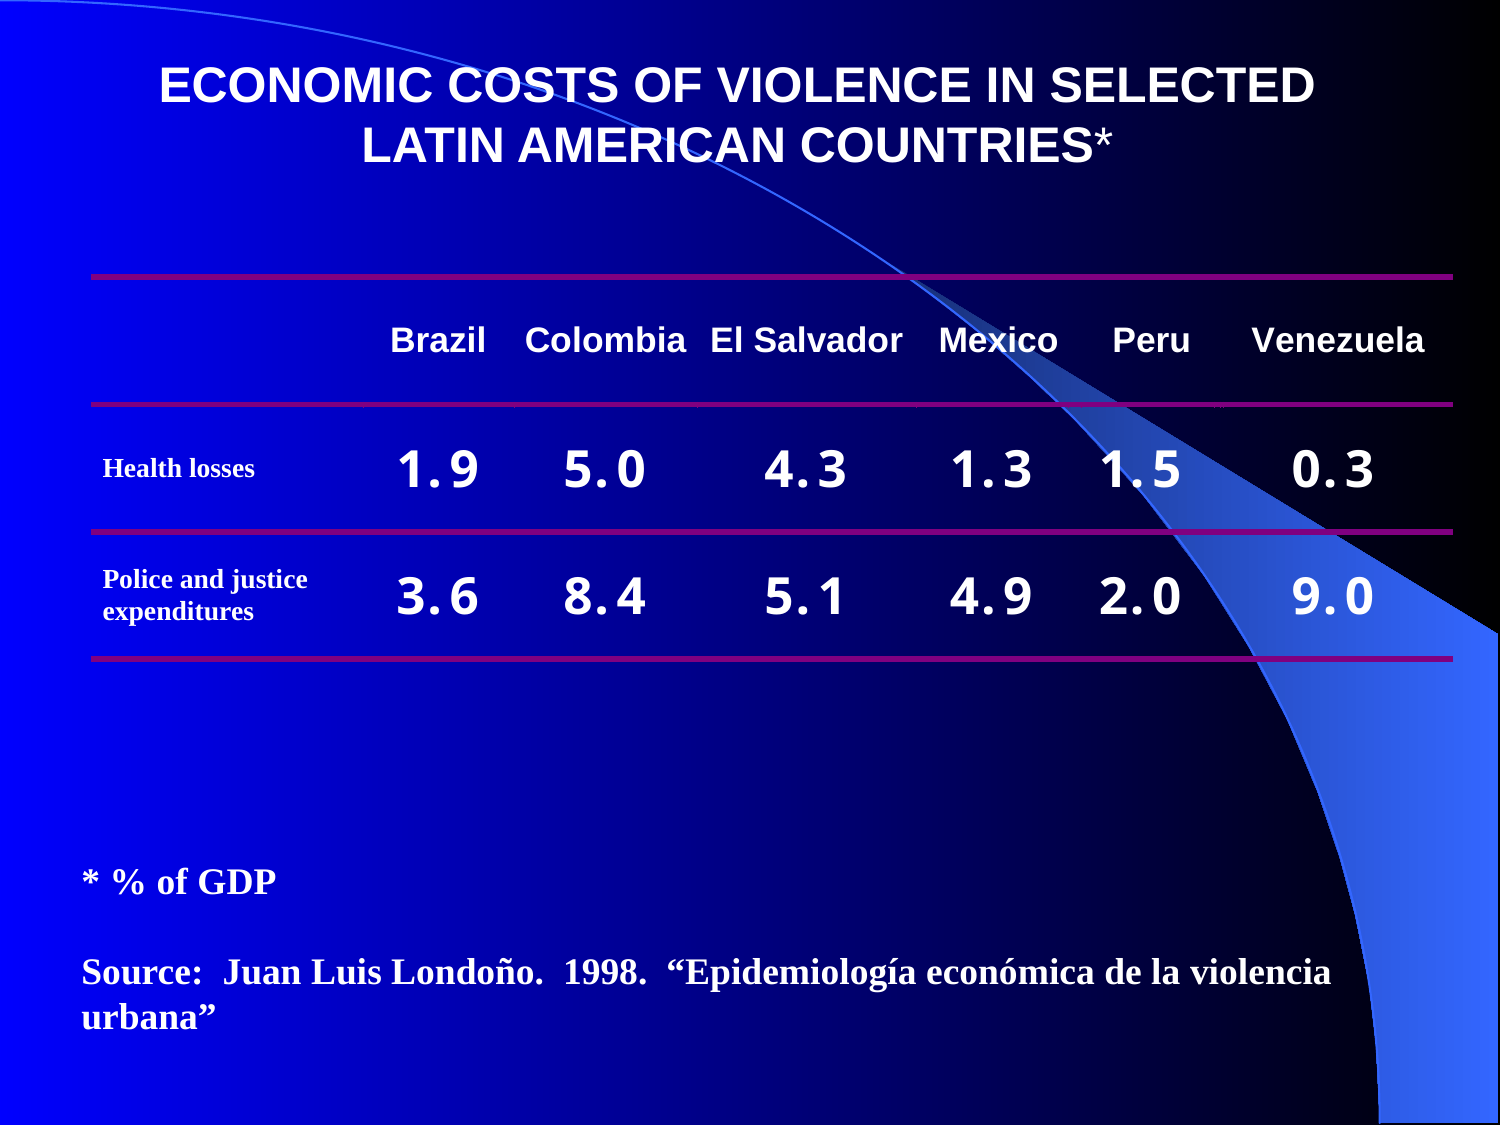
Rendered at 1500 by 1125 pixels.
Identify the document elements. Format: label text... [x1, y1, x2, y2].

text_box * % of GDP Source: Juan Luis Londoño. 1998. “Epidemiología económica de la violencia urbana” [66, 963, 1492, 1045]
title ECONOMIC COSTS OF VIOLENCE IN SELECTED LATIN AMERICAN COUNTRIES* [99, 37, 1376, 188]
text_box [56, 274, 1489, 959]
